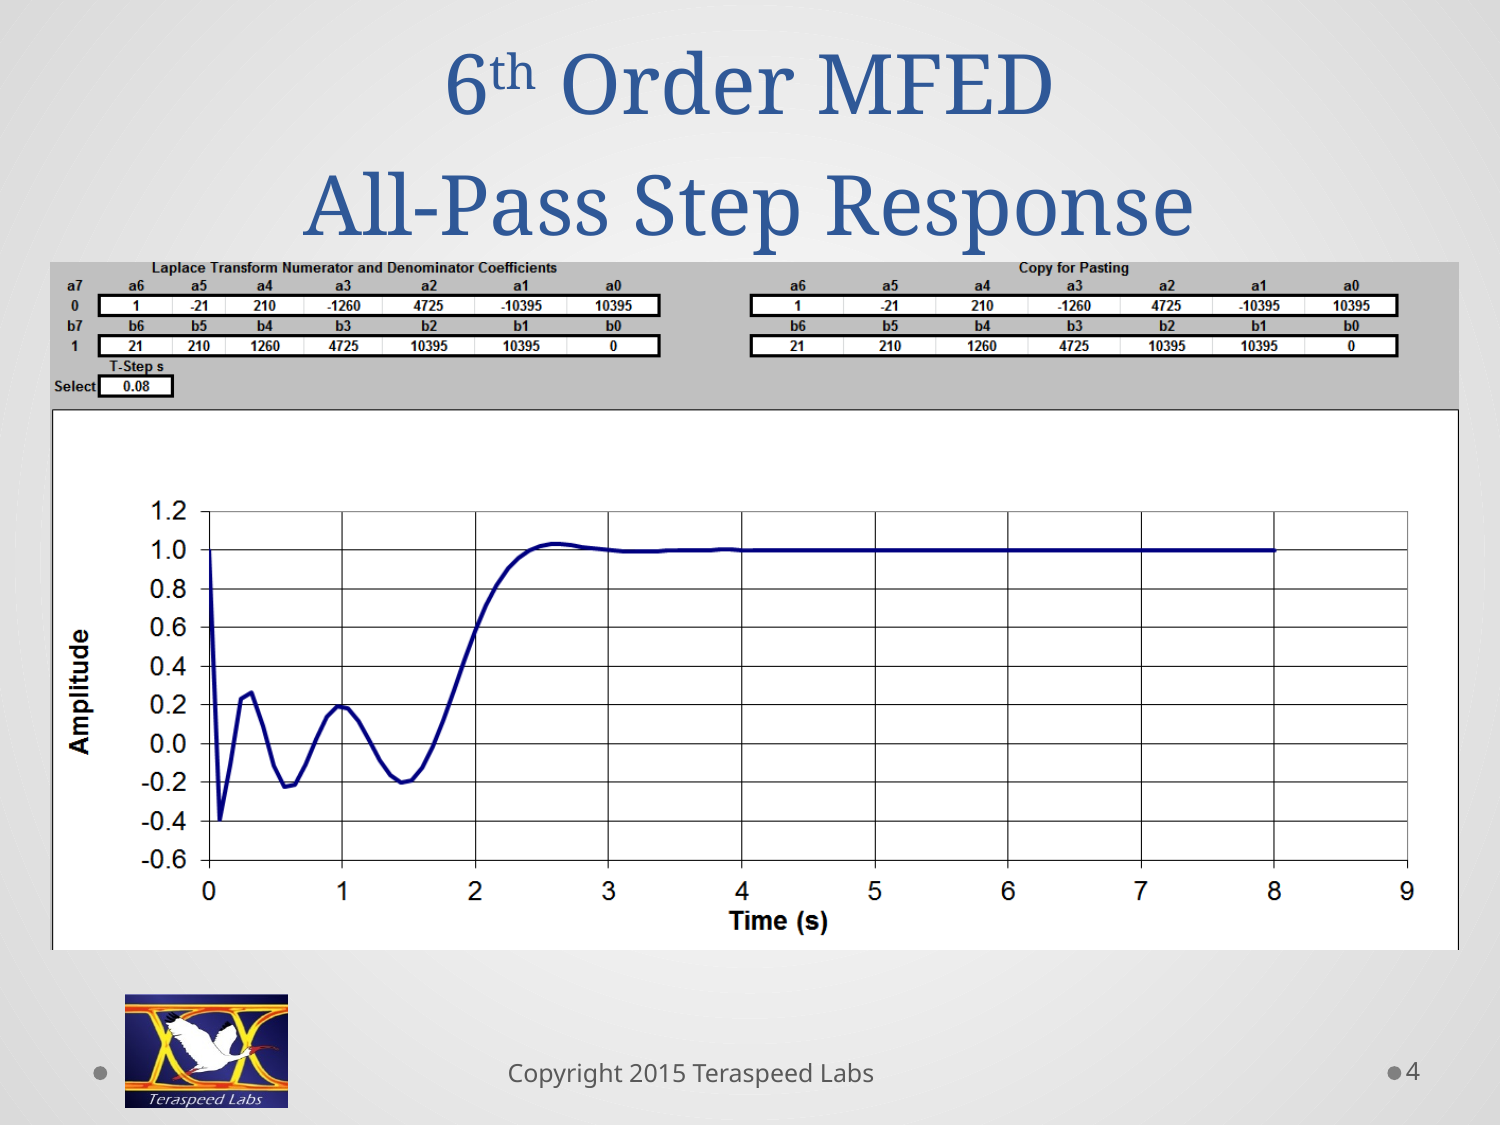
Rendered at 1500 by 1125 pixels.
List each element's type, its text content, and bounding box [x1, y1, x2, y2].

picture [49, 261, 1459, 951]
title 6th Order MFED All-Pass Step Response [75, 0, 1425, 260]
slide_number 4 [1401, 1042, 1494, 1103]
picture [125, 994, 288, 1108]
footer Copyright 2015 Teraspeed Labs [500, 1044, 968, 1105]
